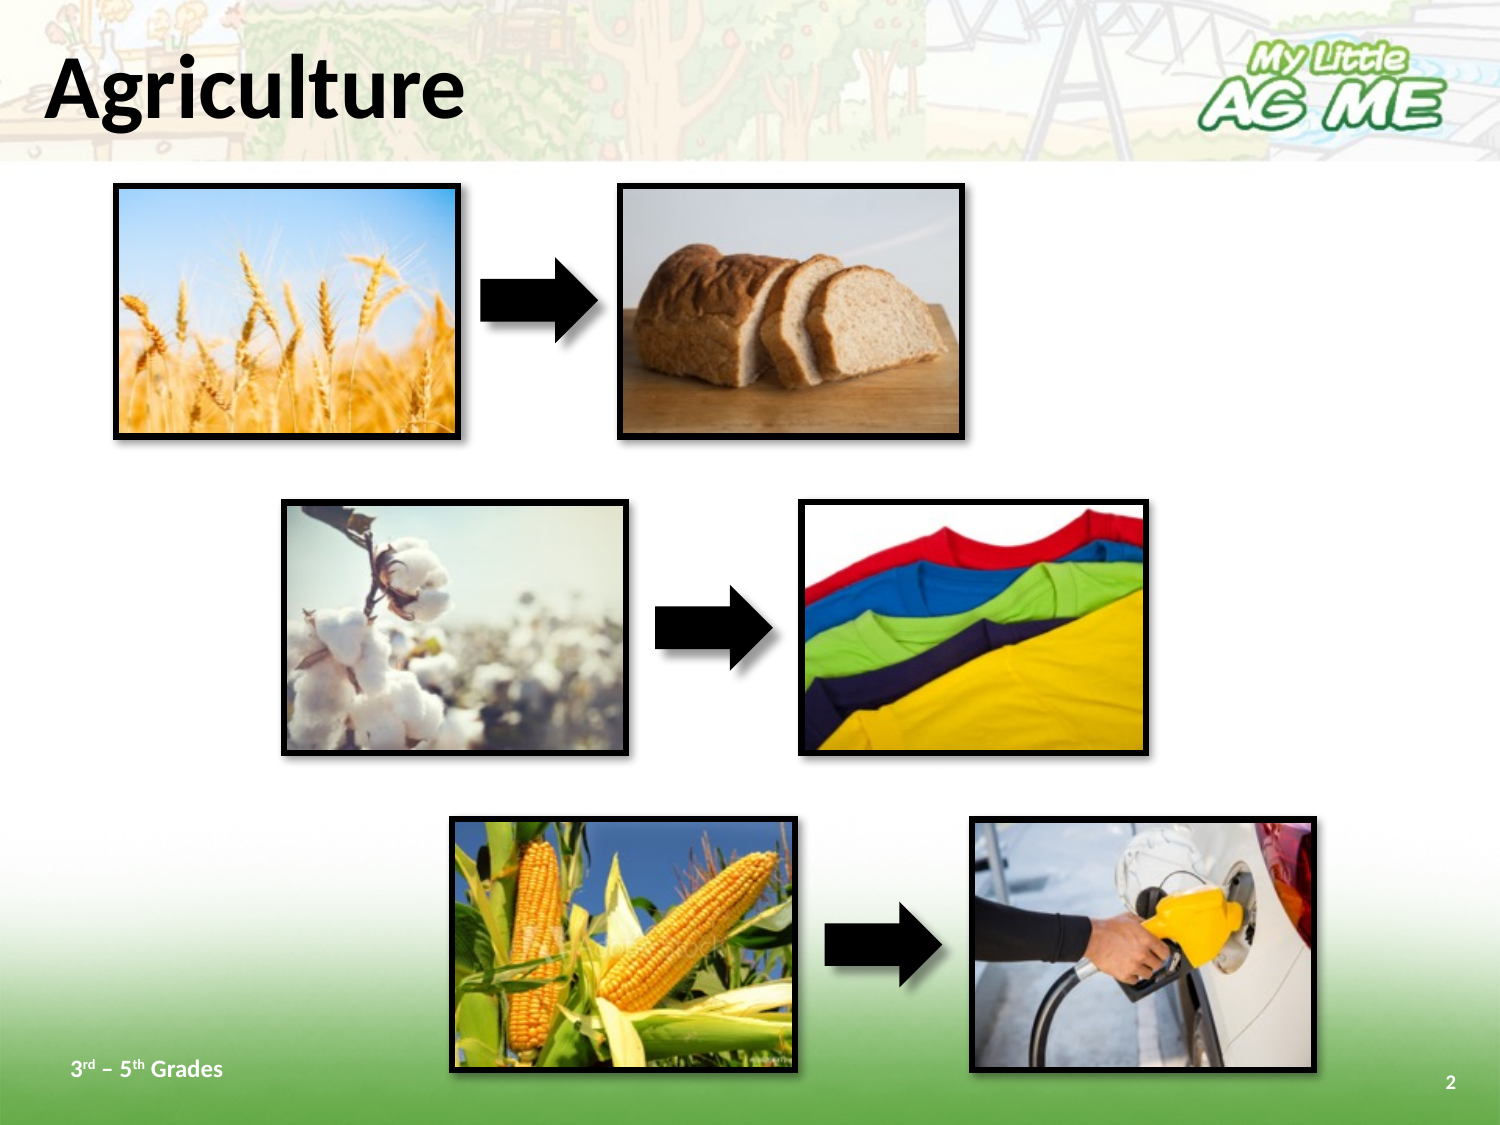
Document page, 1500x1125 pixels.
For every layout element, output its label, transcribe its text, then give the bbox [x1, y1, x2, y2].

picture [0, 0, 1500, 1125]
title Agriculture [29, 7, 1324, 172]
text_box [480, 257, 599, 344]
text_box [824, 901, 943, 988]
text_box [655, 584, 773, 671]
